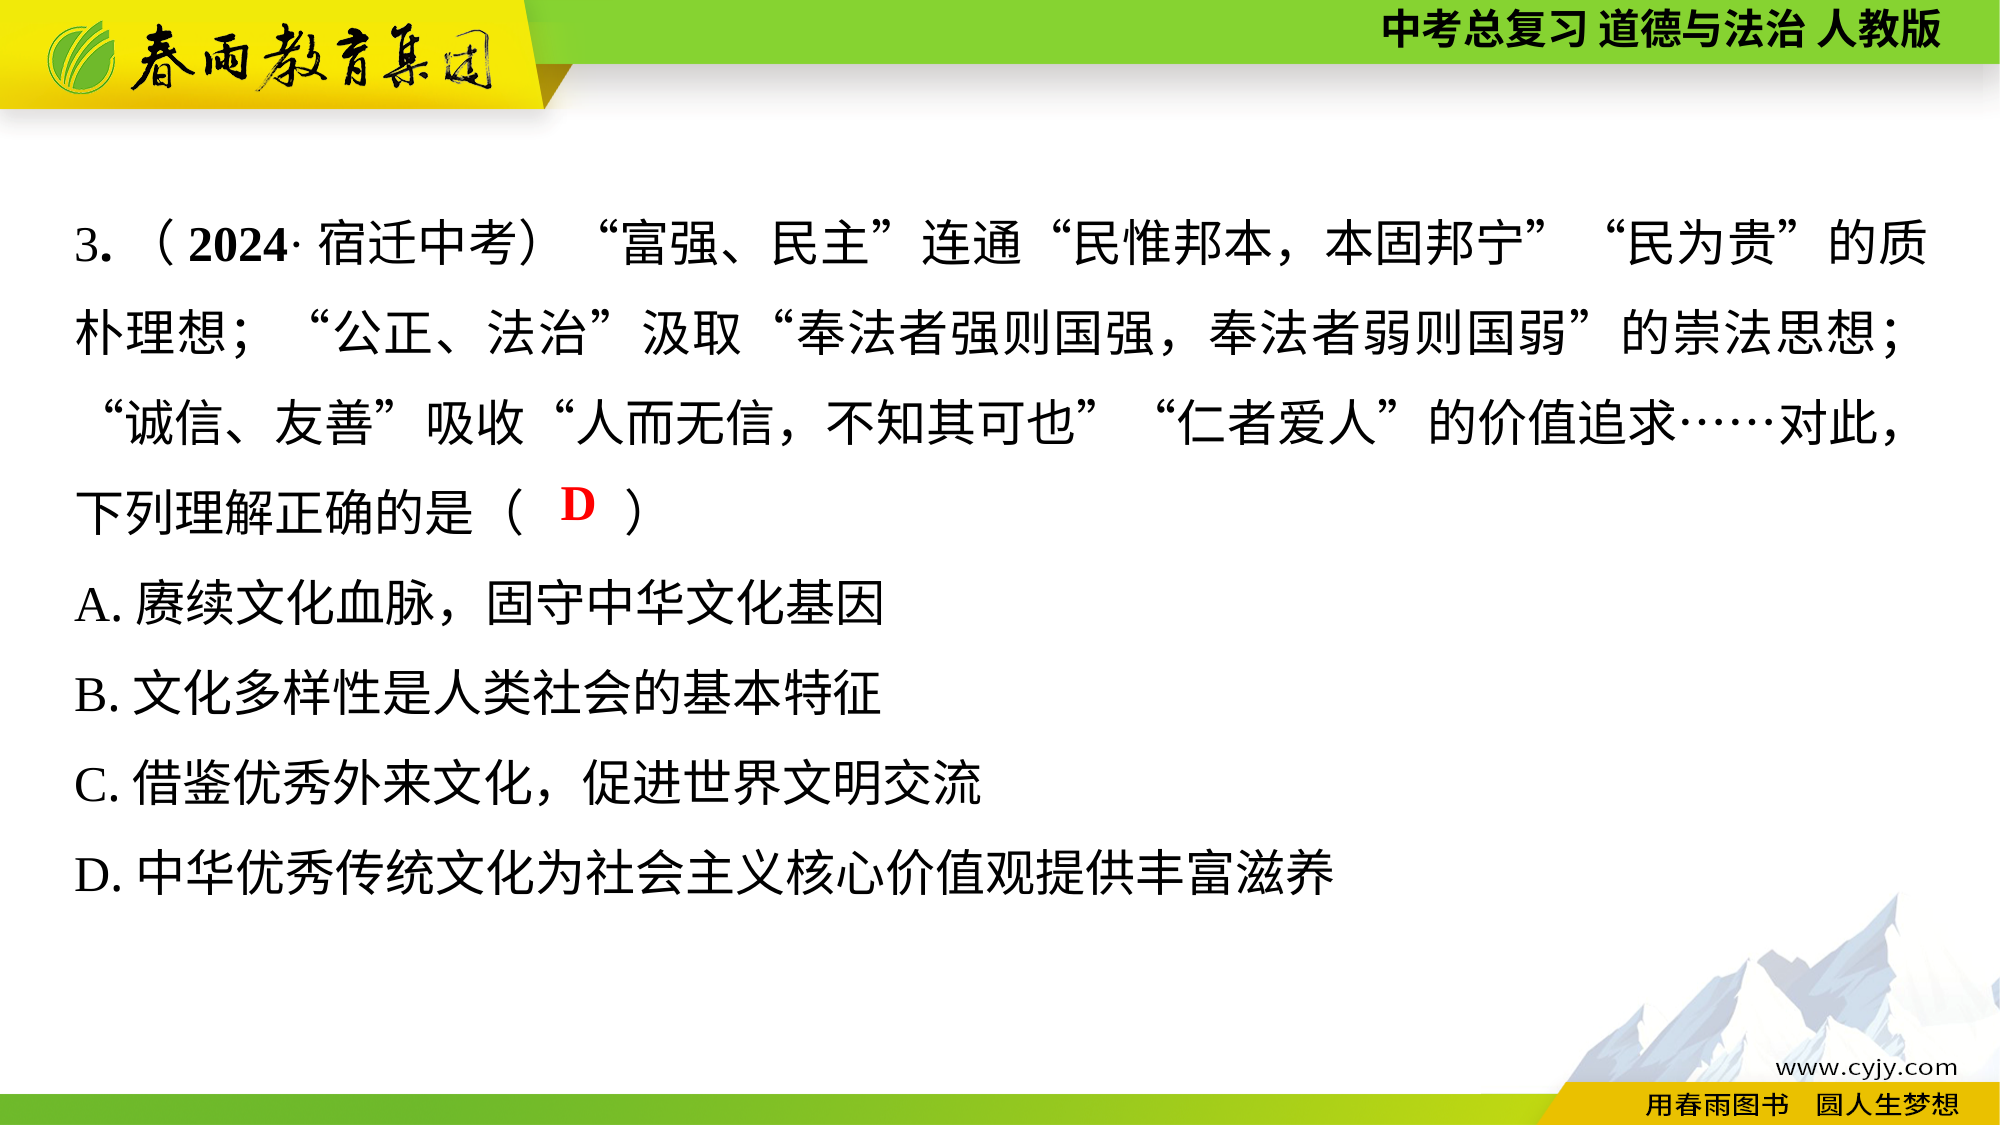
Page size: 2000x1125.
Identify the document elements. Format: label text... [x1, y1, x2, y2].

text_box D [545, 463, 612, 538]
list 3.（2024·宿迁中考）“富强、民主”连通“民惟邦本，本固邦宁”“民为贵”的质朴理想；“公正、法治”汲取“奉法者强则国强，奉法者弱则国弱”的崇法思想；“诚信、友善”吸收“人而无信，不知其可也”“仁者爱人”的价值追求……对此，下列理解正确的是（ ） A.赓续文化血脉，固守中华文化基因 B.文化多样性是人类社会的基本特征 C.借鉴优秀外来文化，促进世界文明交流 D.中华优秀传统文化为社会主义核心价值观提供丰富滋养 [59, 174, 1944, 906]
picture [0, 0, 2000, 1125]
